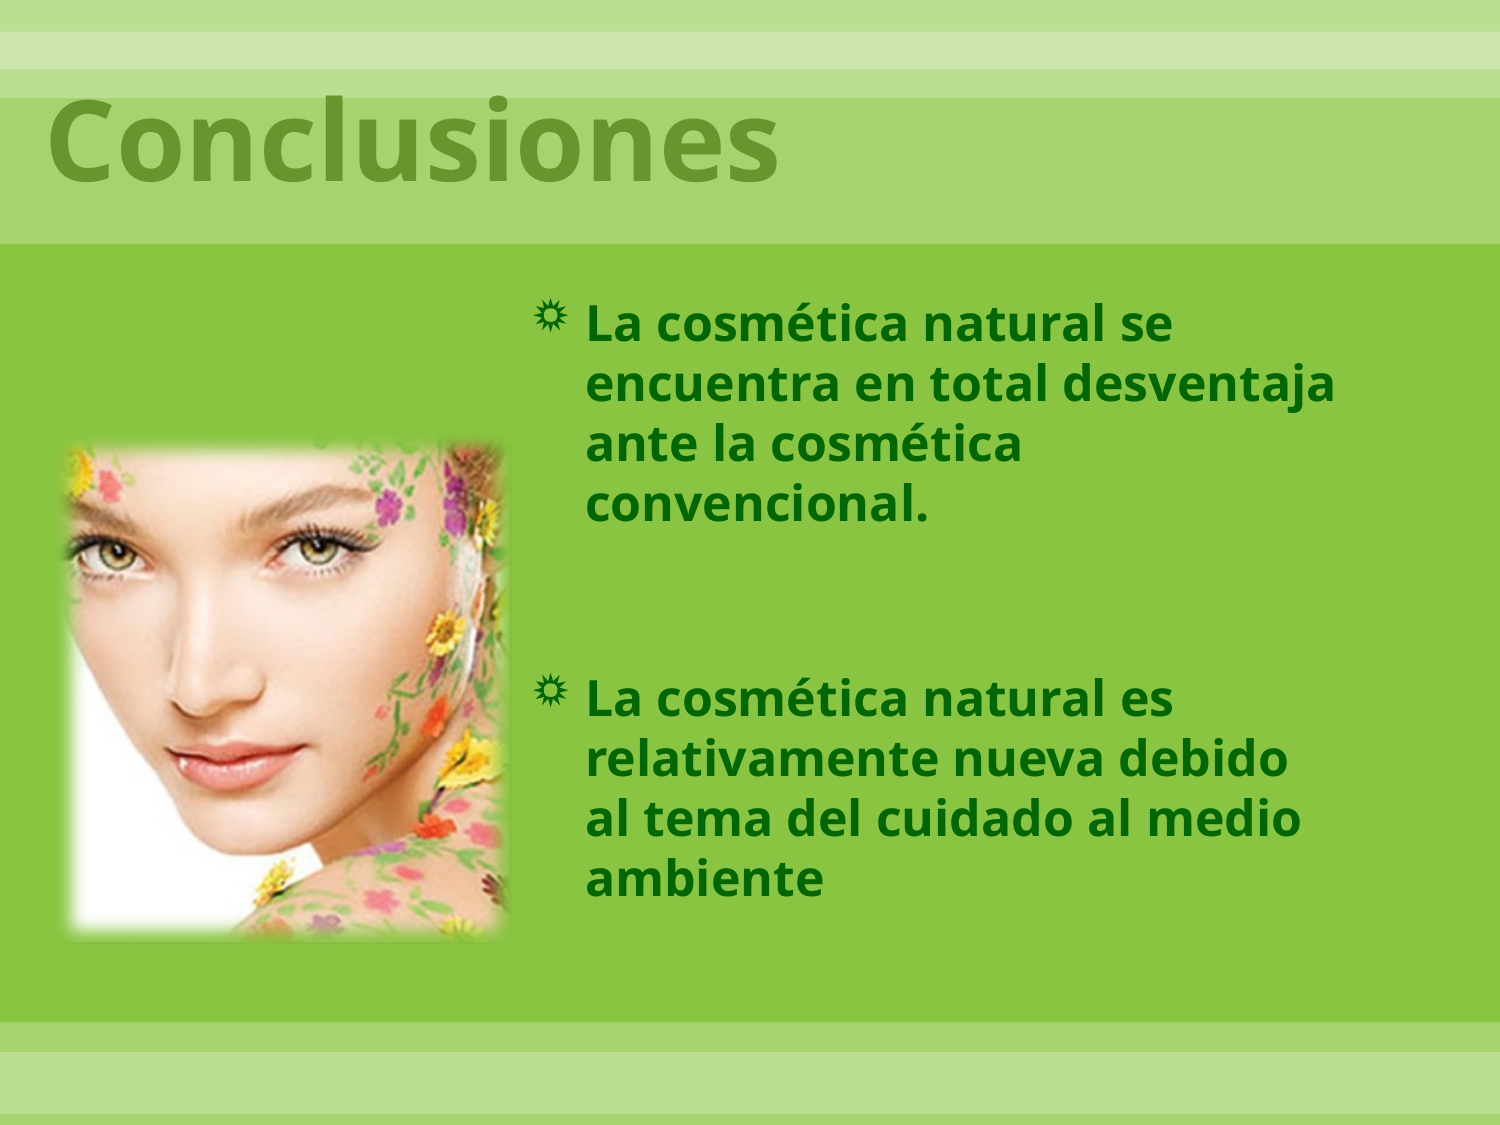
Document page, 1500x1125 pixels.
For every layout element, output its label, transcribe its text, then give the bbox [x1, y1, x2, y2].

title Conclusiones [29, 0, 1309, 212]
picture [0, 0, 1500, 1125]
list La cosmética natural se encuentra en total desventaja ante la cosmética convencional. La cosmética natural es relativamente nueva debido al tema del cuidado al medio ambiente [513, 196, 1353, 941]
picture [51, 430, 518, 950]
